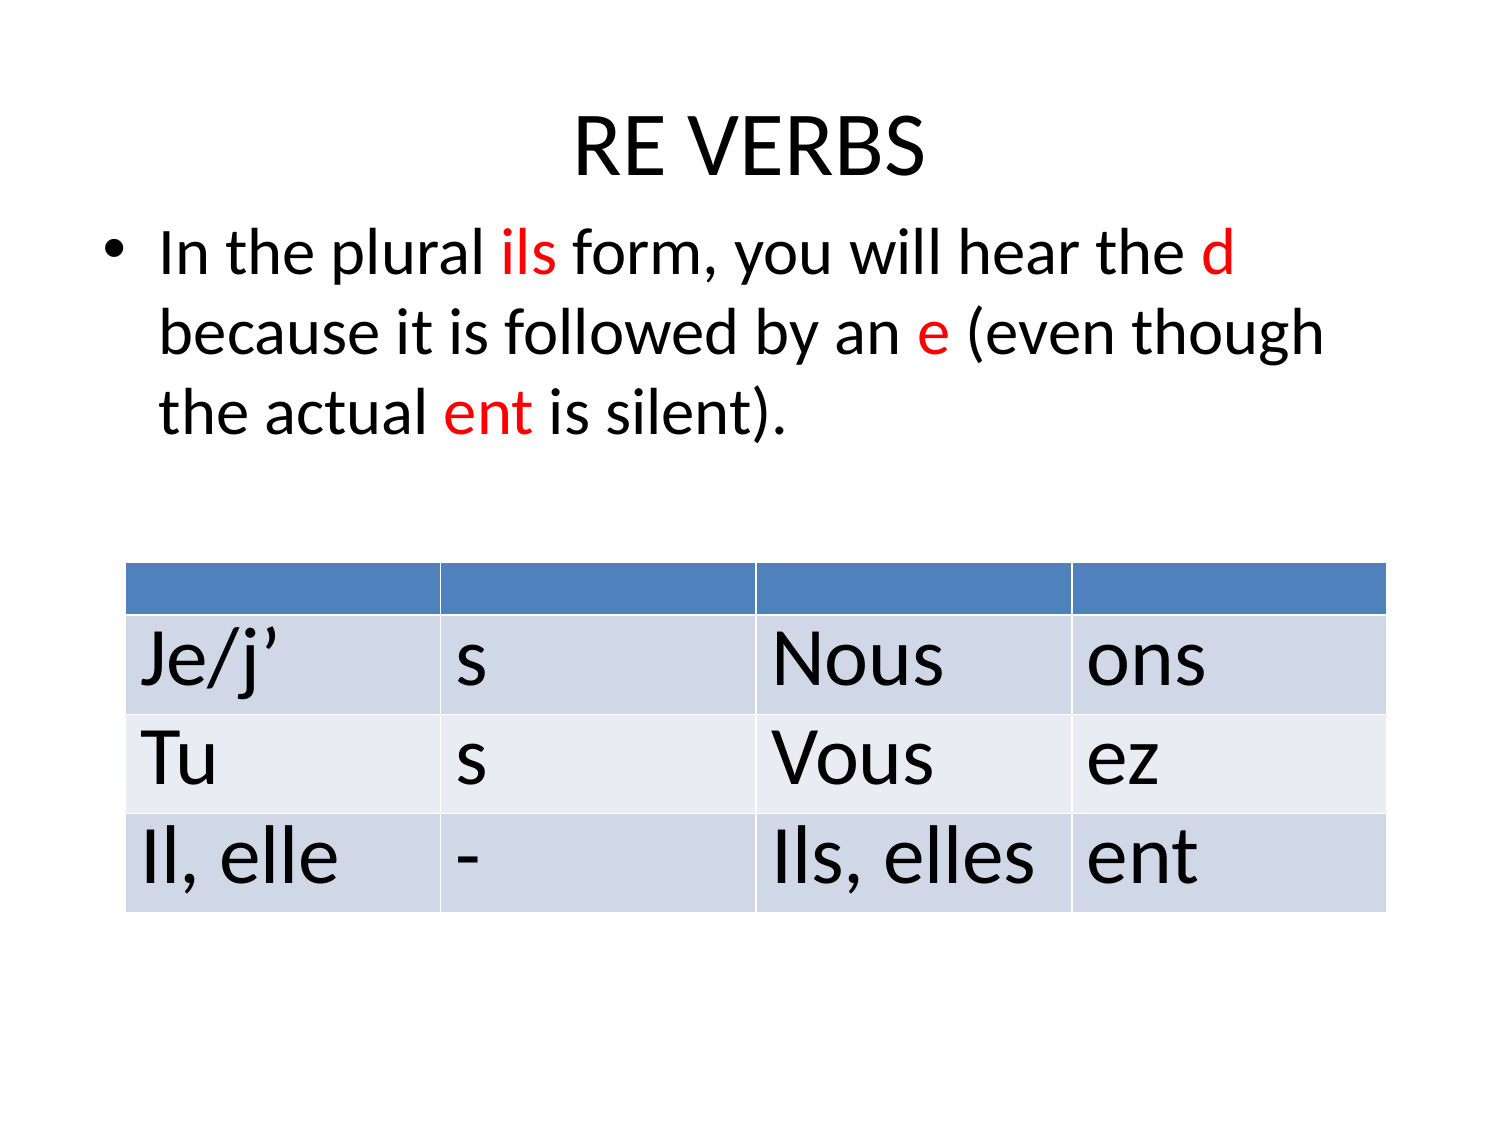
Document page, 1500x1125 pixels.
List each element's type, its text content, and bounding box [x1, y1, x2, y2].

table_cell Il, elle [126, 814, 440, 912]
table_cell Je/j’ [126, 616, 440, 714]
table_cell Nous [757, 616, 1071, 714]
table_cell ent [1073, 814, 1386, 912]
table_cell Ils, elles [757, 814, 1071, 912]
table_cell ez [1073, 715, 1386, 813]
table_header [441, 563, 755, 614]
table_cell - [441, 814, 755, 912]
table_cell s [441, 616, 755, 714]
table_cell Vous [757, 715, 1071, 813]
list In the plural ils form, you will hear the d because it is followed by an e (even though the actual ent is silent). [87, 200, 1438, 1100]
table_header [1073, 563, 1386, 614]
table_header [757, 563, 1071, 614]
table_header [126, 563, 440, 614]
table_cell Tu [126, 715, 440, 813]
table_cell s [441, 715, 755, 813]
title RE VERBS [75, 45, 1425, 233]
table_cell ons [1073, 616, 1386, 714]
